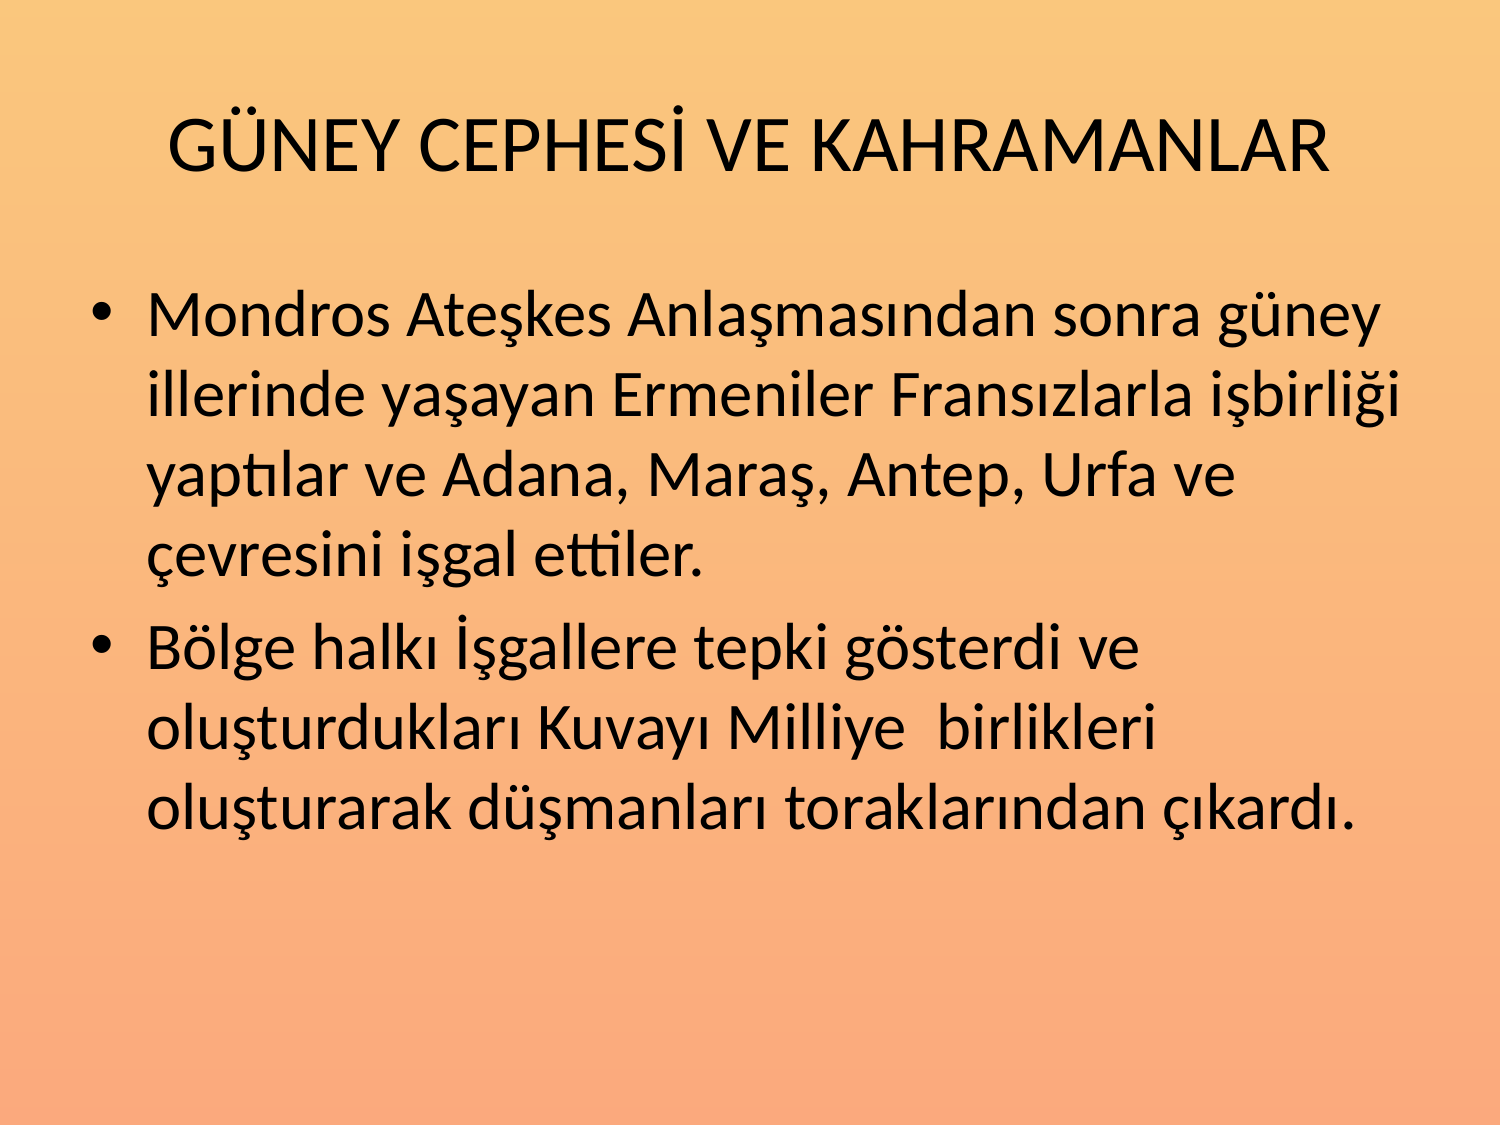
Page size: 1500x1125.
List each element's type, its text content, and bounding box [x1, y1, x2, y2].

list Mondros Ateşkes Anlaşmasından sonra güney illerinde yaşayan Ermeniler Fransızlarla işbirliği yaptılar ve Adana, Maraş, Antep, Urfa ve çevresini işgal ettiler. Bölge halkı İşgallere tepki gösterdi ve oluşturdukları Kuvayı Milliye birlikleri oluşturarak düşmanları toraklarından çıkardı. [75, 262, 1425, 1005]
title GÜNEY CEPHESİ VE KAHRAMANLAR [75, 45, 1425, 233]
